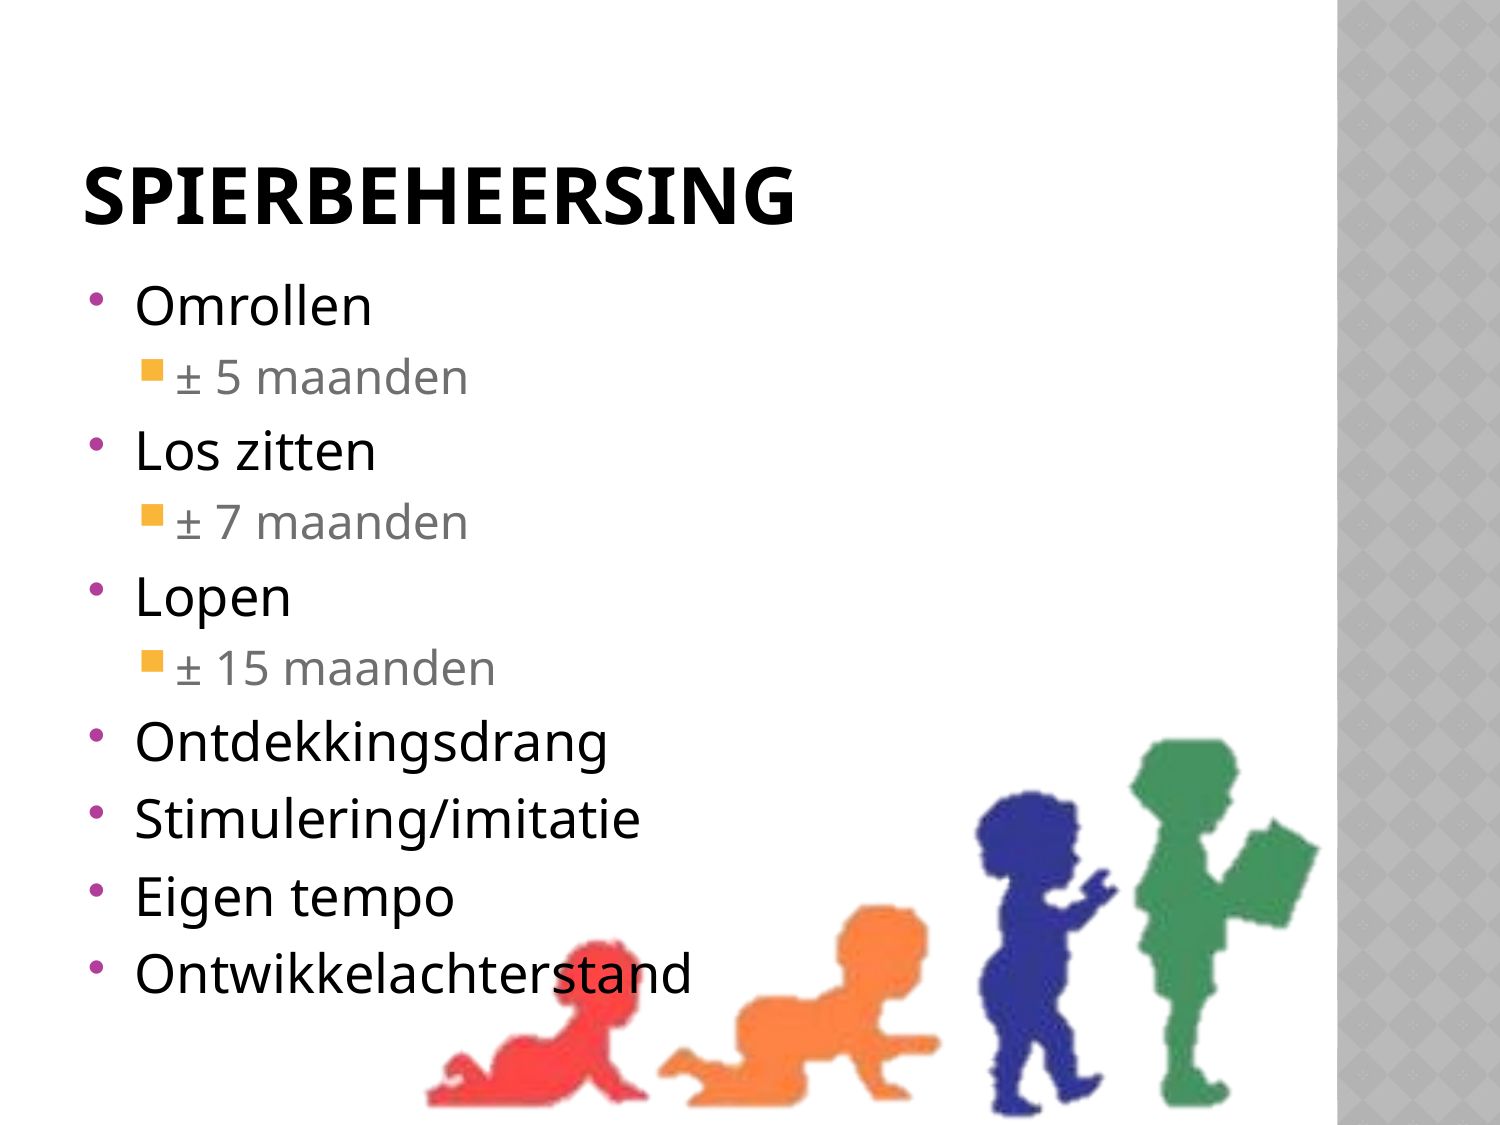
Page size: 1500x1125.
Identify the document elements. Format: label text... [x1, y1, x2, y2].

title spierbeheersing [75, 52, 1263, 240]
list Omrollen ± 5 maanden Los zitten ± 7 maanden Lopen ± 15 maanden Ontdekkingsdrang Stimulering/imitatie Eigen tempo Ontwikkelachterstand [75, 264, 1282, 1125]
picture [393, 691, 1341, 1125]
